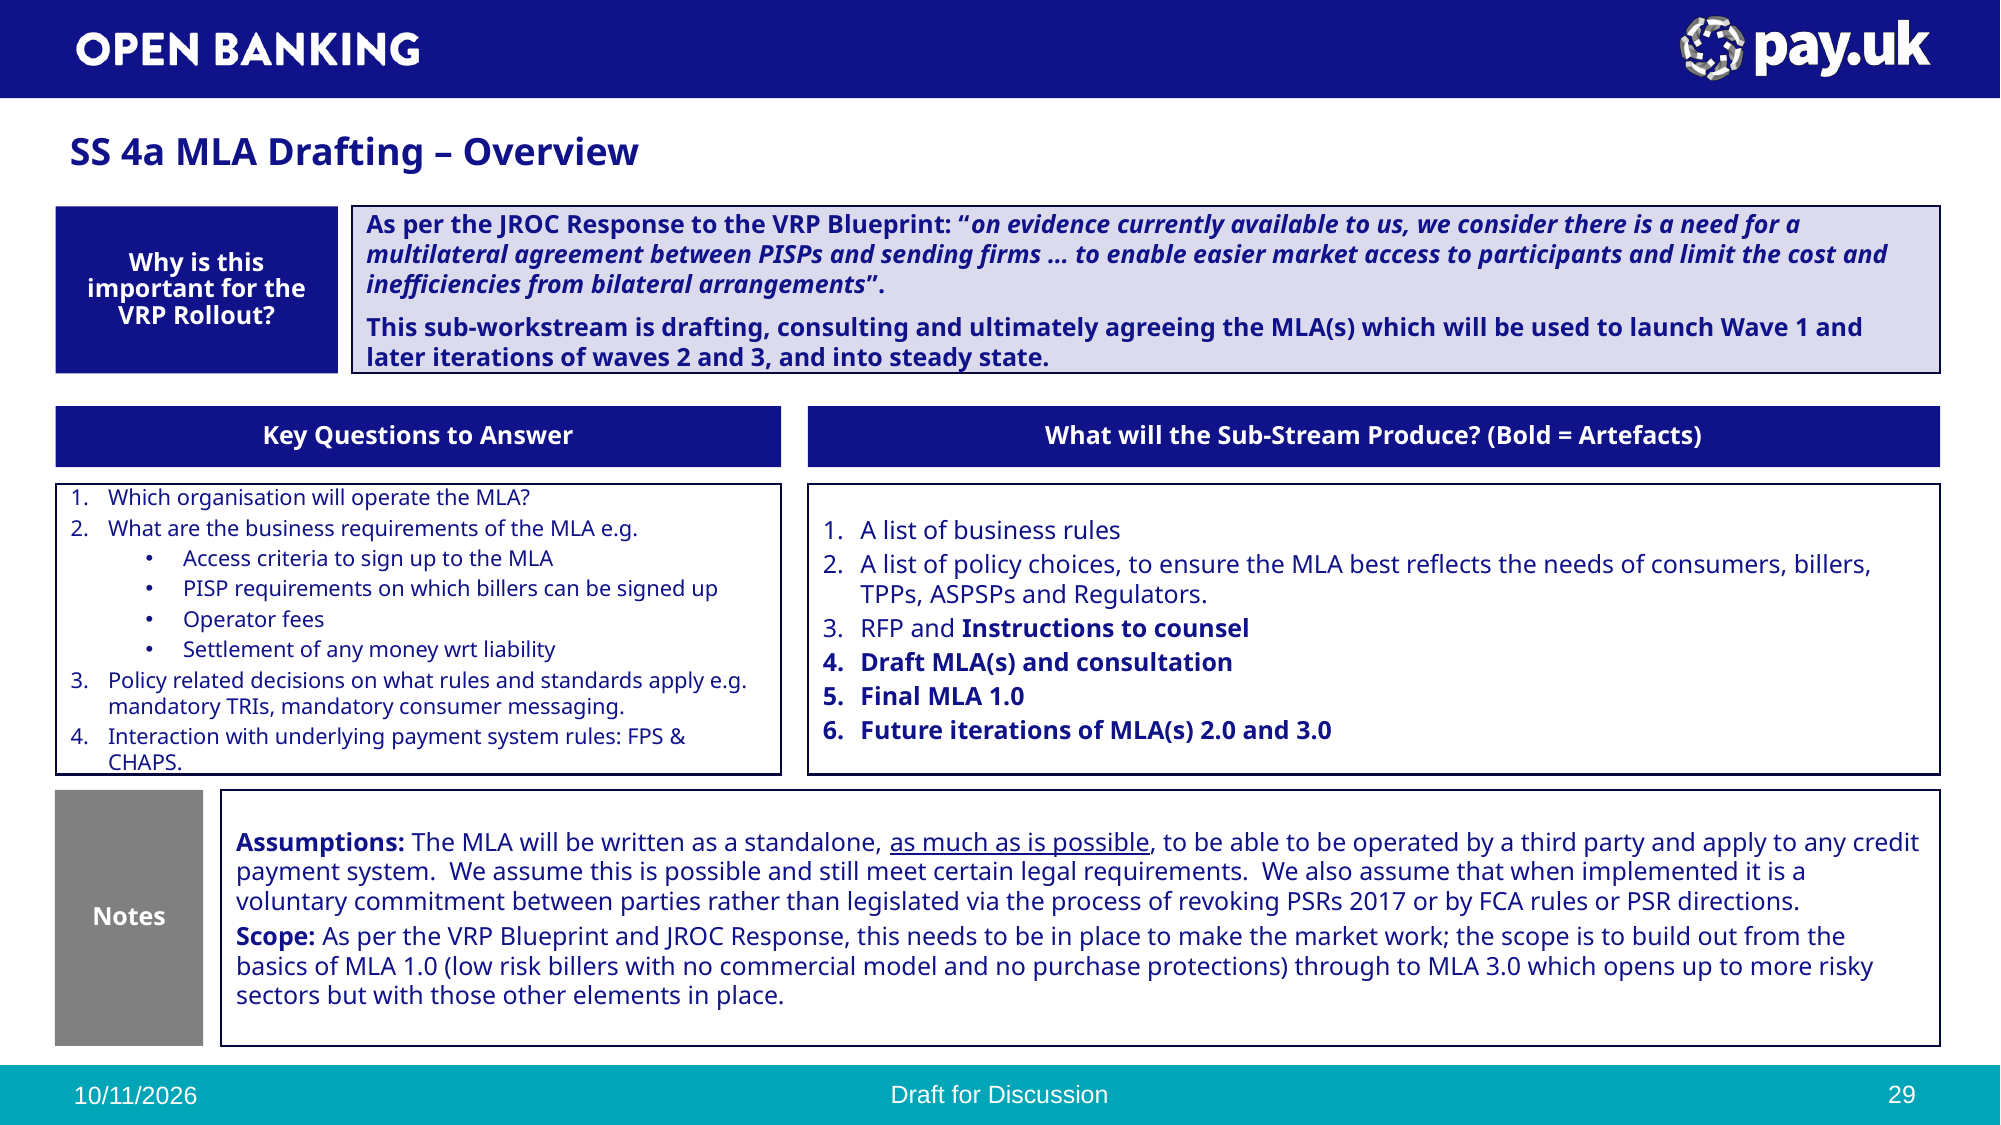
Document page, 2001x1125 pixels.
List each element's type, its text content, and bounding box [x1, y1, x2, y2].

text_box A list of business rules A list of policy choices, to ensure the MLA best reflects the needs of consumers, billers, TPPs, ASPSPs and Regulators. RFP and Instructions to counsel Draft MLA(s) and consultation Final MLA 1.0 Future iterations of MLA(s) 2.0 and 3.0 [807, 483, 1941, 776]
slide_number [59, 1065, 509, 1125]
text_box Key Questions to Answer [55, 405, 782, 468]
footer Draft for Discussion [662, 1064, 1338, 1124]
text_box Notes [54, 789, 204, 1047]
list Why is this important for the VRP Rollout? [55, 205, 339, 374]
text_box Assumptions: The MLA will be written as a standalone, as much as is possible, to be able to be operated by a third party and apply to any credit payment system. We assume this is possible and still meet certain legal requirements. We also assume that when implemented it is a voluntary commitment between parties rather than legislated via the process of revoking PSRs 2017 or by FCA rules or PSR directions. Scope: As per the VRP Blueprint and JROC Response, this needs to be in place to make the market work; the scope is to build out from the basics of MLA 1.0 (low risk billers with no commercial model and no purchase protections) through to MLA 3.0 which opens up to more risky sectors but with those other elements in place. [220, 789, 1941, 1047]
title SS 4a MLA Drafting – Overview [54, 125, 1629, 207]
picture [1670, 1, 1939, 87]
picture [43, 0, 452, 99]
text_box As per the JROC Response to the VRP Blueprint: “on evidence currently available to us, we consider there is a need for a multilateral agreement between PISPs and sending firms … to enable easier market access to participants and limit the cost and inefficiencies from bilateral arrangements”. This sub-workstream is drafting, consulting and ultimately agreeing the MLA(s) which will be used to launch Wave 1 and later iterations of waves 2 and 3, and into steady state. [351, 205, 1941, 374]
slide_number 29 [1412, 1064, 1932, 1124]
text_box Which organisation will operate the MLA? What are the business requirements of the MLA e.g. Access criteria to sign up to the MLA PISP requirements on which billers can be signed up Operator fees Settlement of any money wrt liability Policy related decisions on what rules and standards apply e.g. mandatory TRIs, mandatory consumer messaging. Interaction with underlying payment system rules: FPS & CHAPS. [55, 483, 782, 776]
text_box What will the Sub-Stream Produce? (Bold = Artefacts) [807, 405, 1941, 468]
